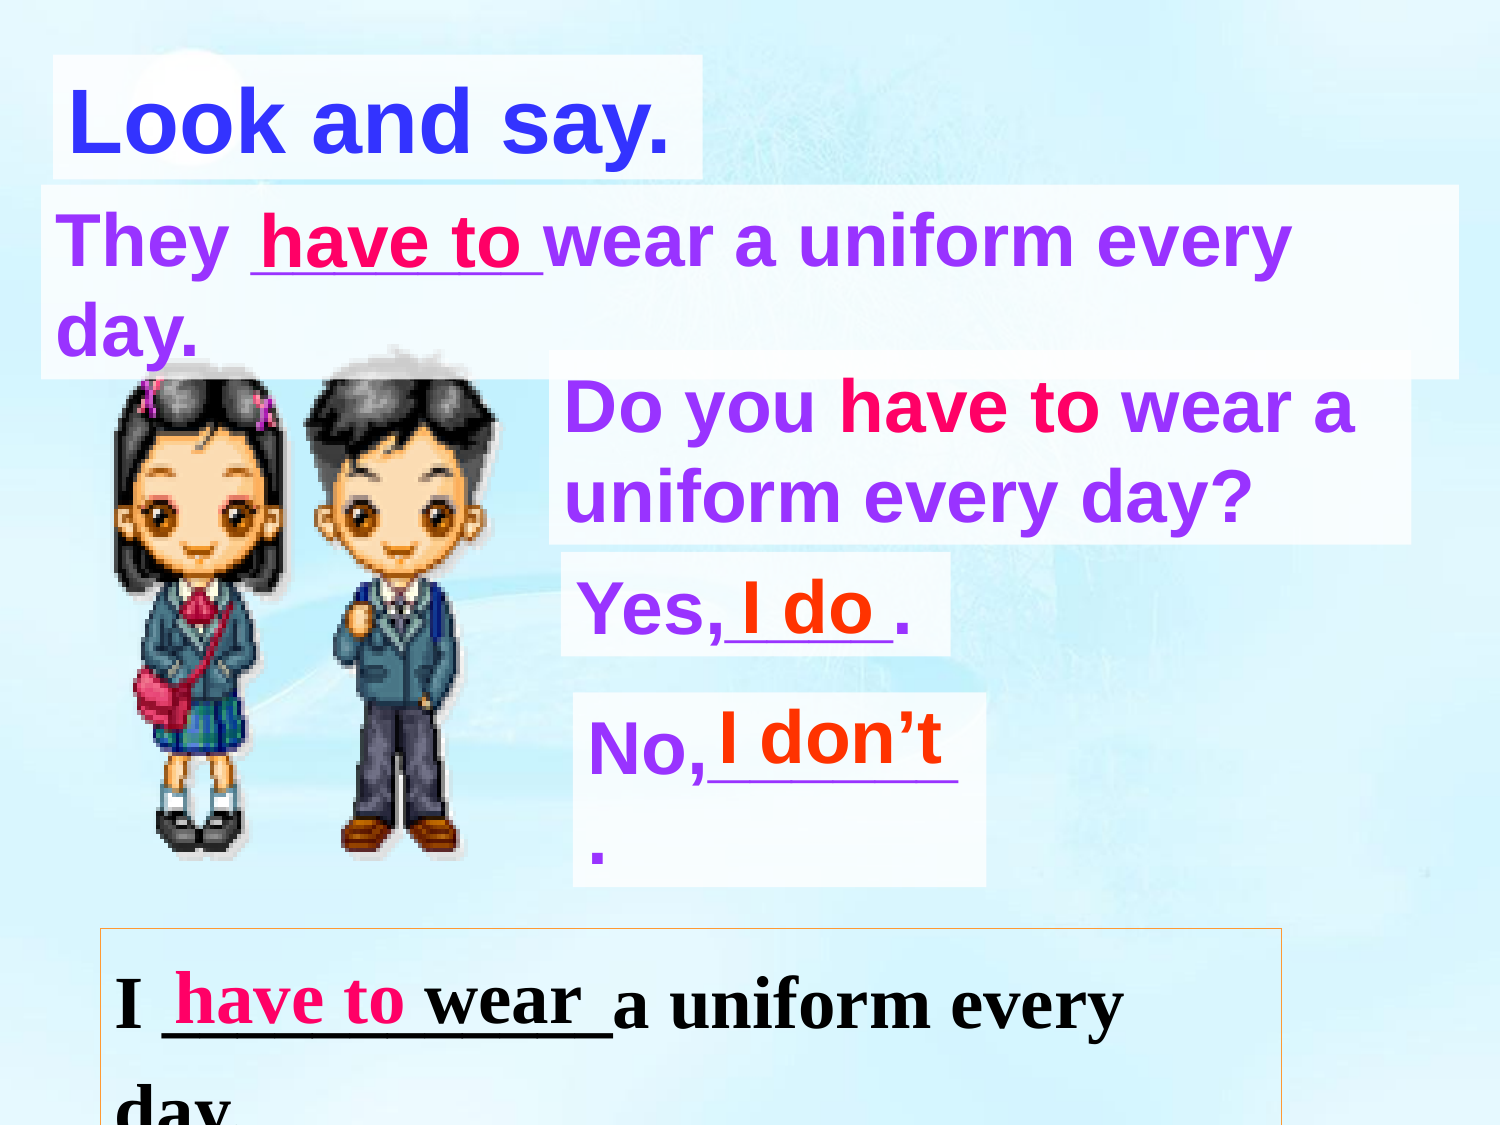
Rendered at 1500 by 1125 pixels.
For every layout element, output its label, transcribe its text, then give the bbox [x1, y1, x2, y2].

text_box No,______. [572, 692, 987, 888]
text_box Do you have to wear a uniform every day? [562, 349, 1412, 545]
text_box have to [245, 185, 538, 289]
text_box I don’t [703, 680, 958, 786]
text_box They _______wear a uniform every day. [41, 184, 1459, 380]
text_box Look and say. [53, 54, 703, 180]
text_box I do [726, 550, 890, 656]
text_box have to wear [159, 941, 598, 1047]
text_box I ____________a uniform every day. [100, 928, 1282, 1125]
text_box Yes,____. [562, 551, 951, 657]
picture [0, 0, 1500, 1125]
